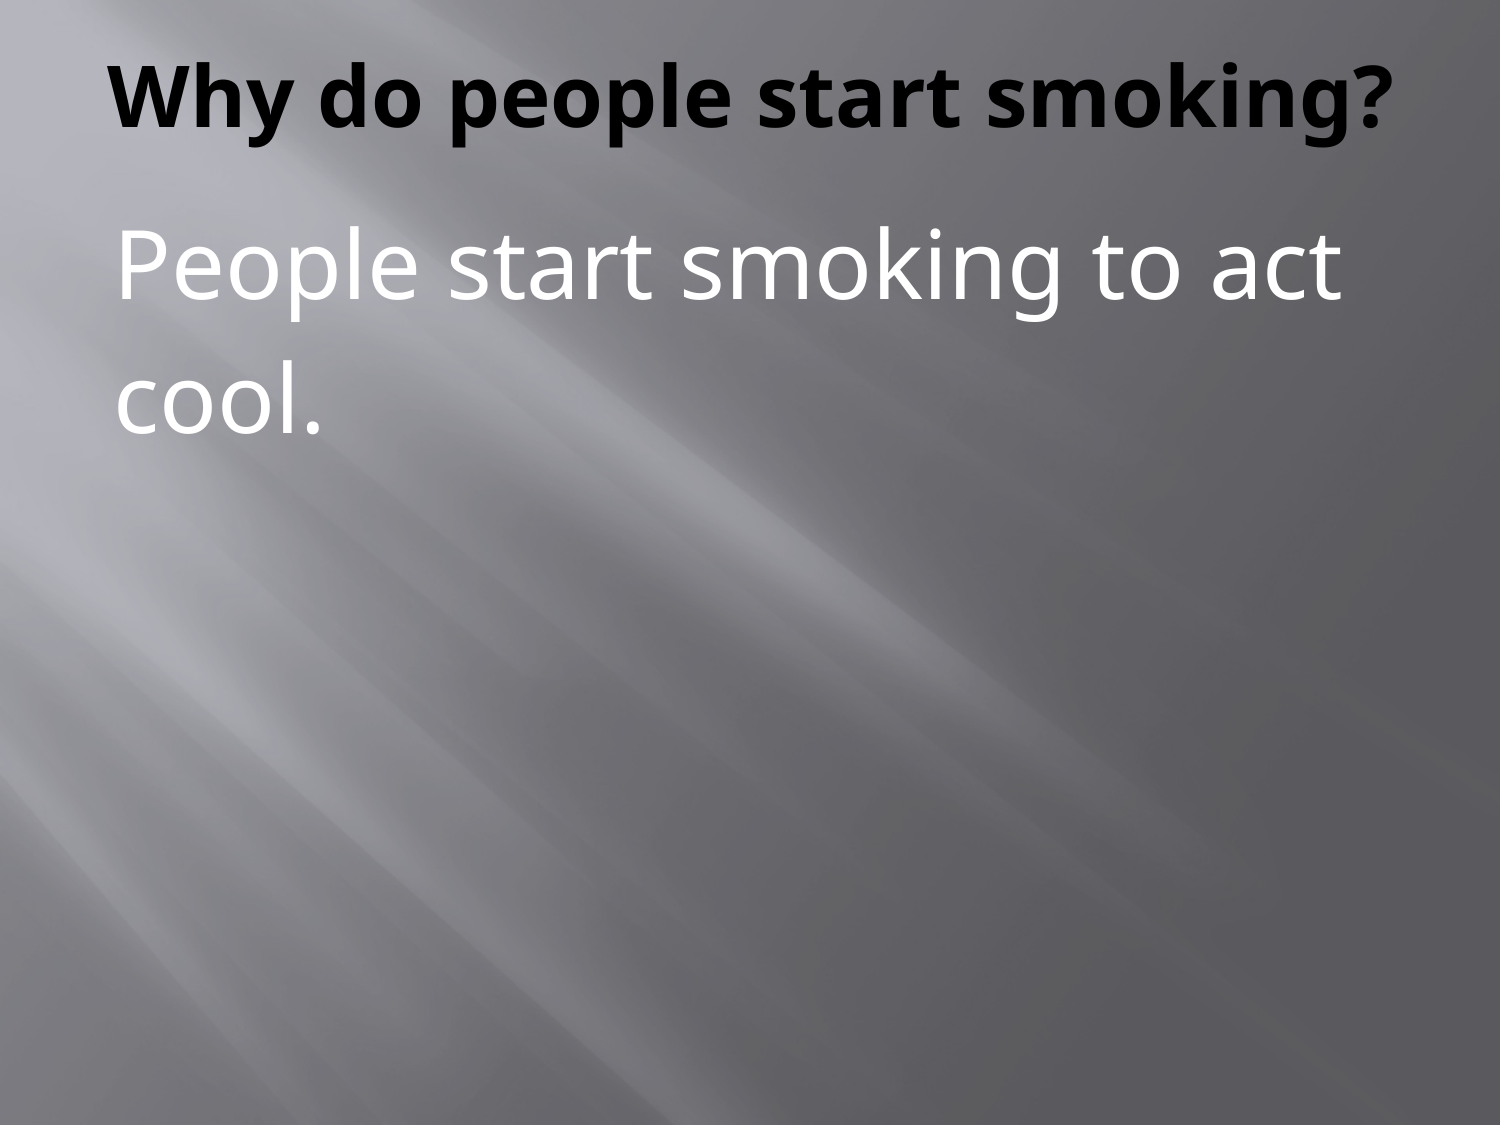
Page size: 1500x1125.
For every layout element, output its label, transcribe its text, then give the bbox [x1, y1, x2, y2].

list People start smoking to act cool. [76, 196, 1427, 939]
title Why do people start smoking? [76, 0, 1427, 188]
